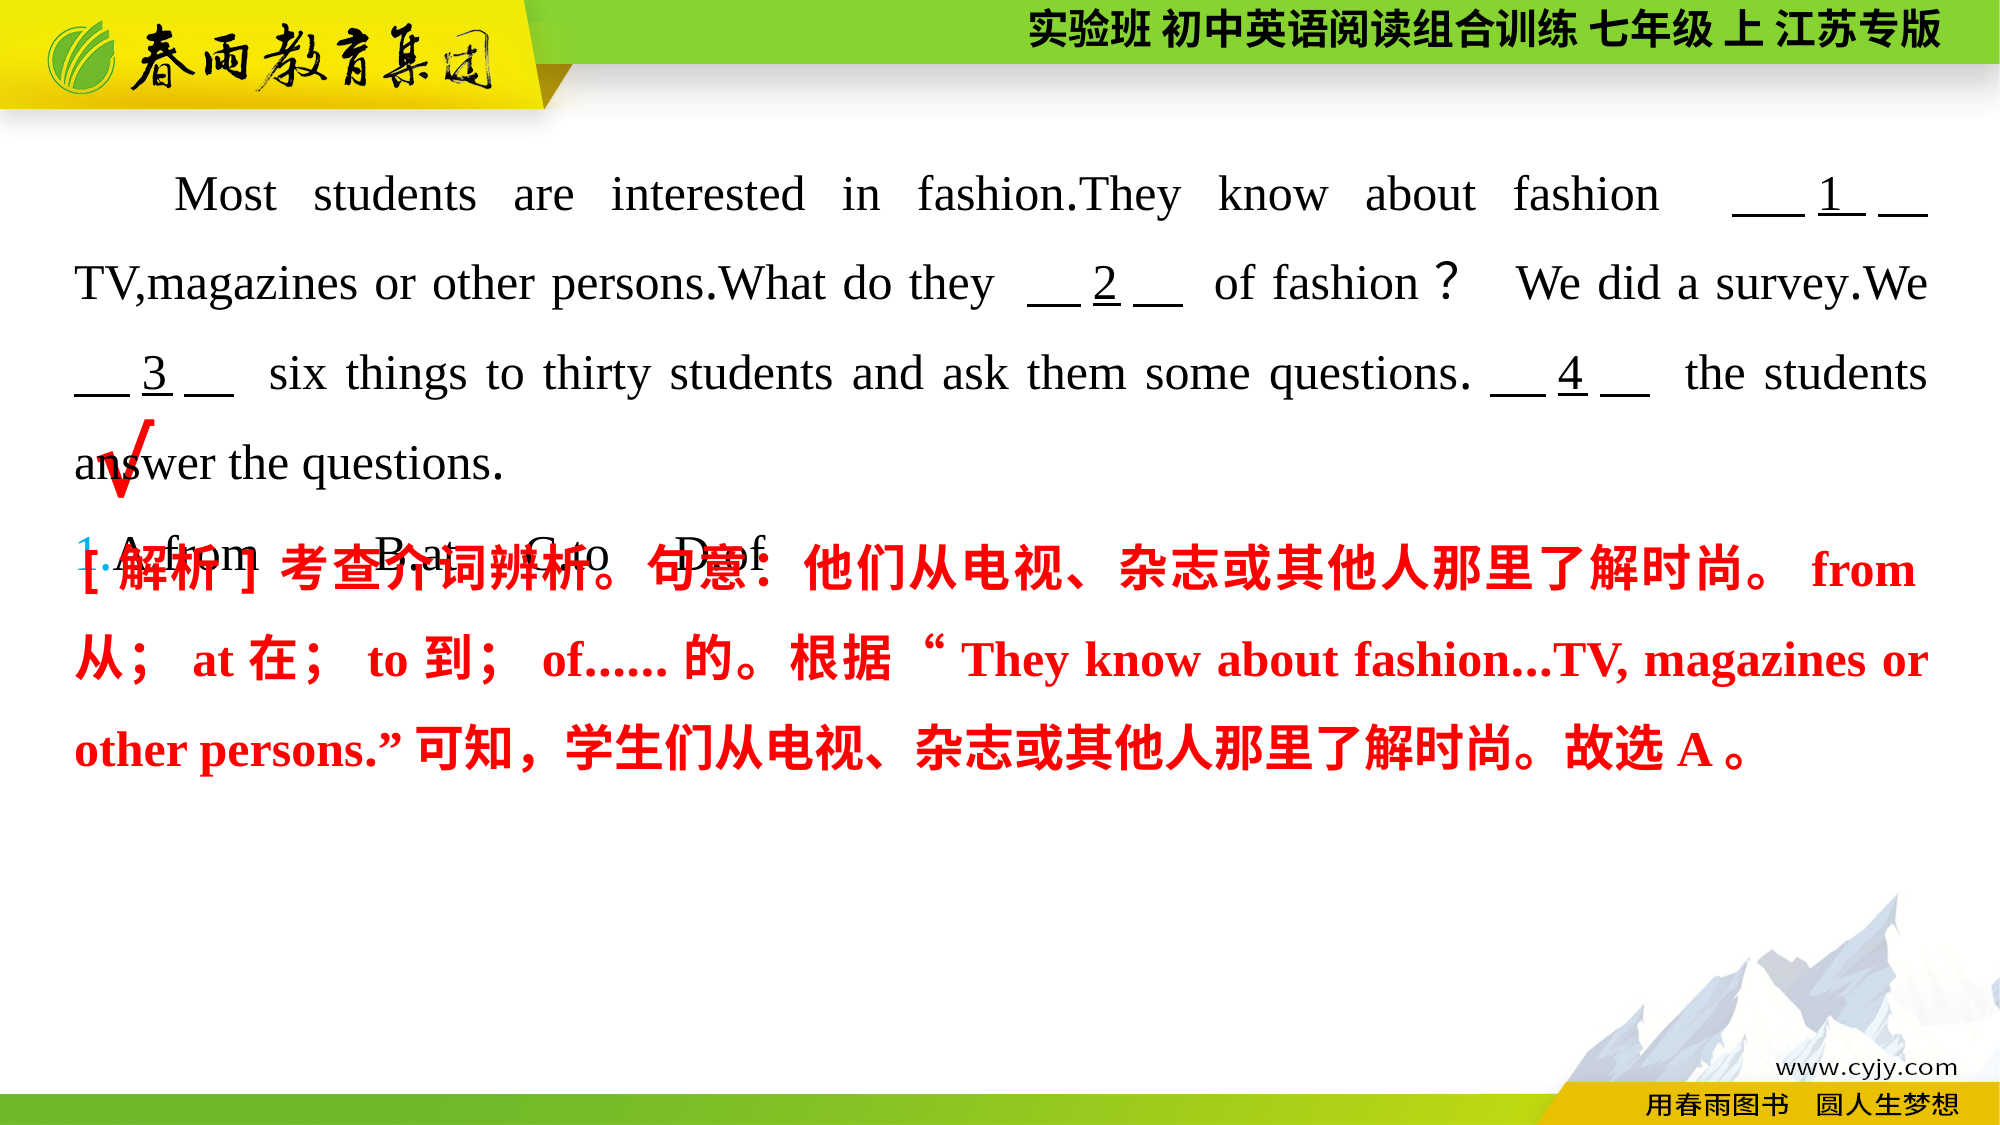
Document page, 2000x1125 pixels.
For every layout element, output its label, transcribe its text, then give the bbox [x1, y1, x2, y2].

text_box [解析]考查介词辨析。句意：他们从电视、杂志或其他人那里了解时尚。from从；at在；to到；of……的。根据“They know about fashion...TV, magazines or other persons.”可知，学生们从电视、杂志或其他人那里了解时尚。故选A。 [59, 498, 1944, 784]
picture [0, 0, 2000, 1125]
list Most students are interested in fashion.They know about fashion 1 TV,magazines or other persons.What do they 2 of fashion？ We did a survey.We 3 six things to thirty students and ask them some questions. 4 the students answer the questions. 1.A.from B.at C.to D.of [59, 122, 1944, 498]
